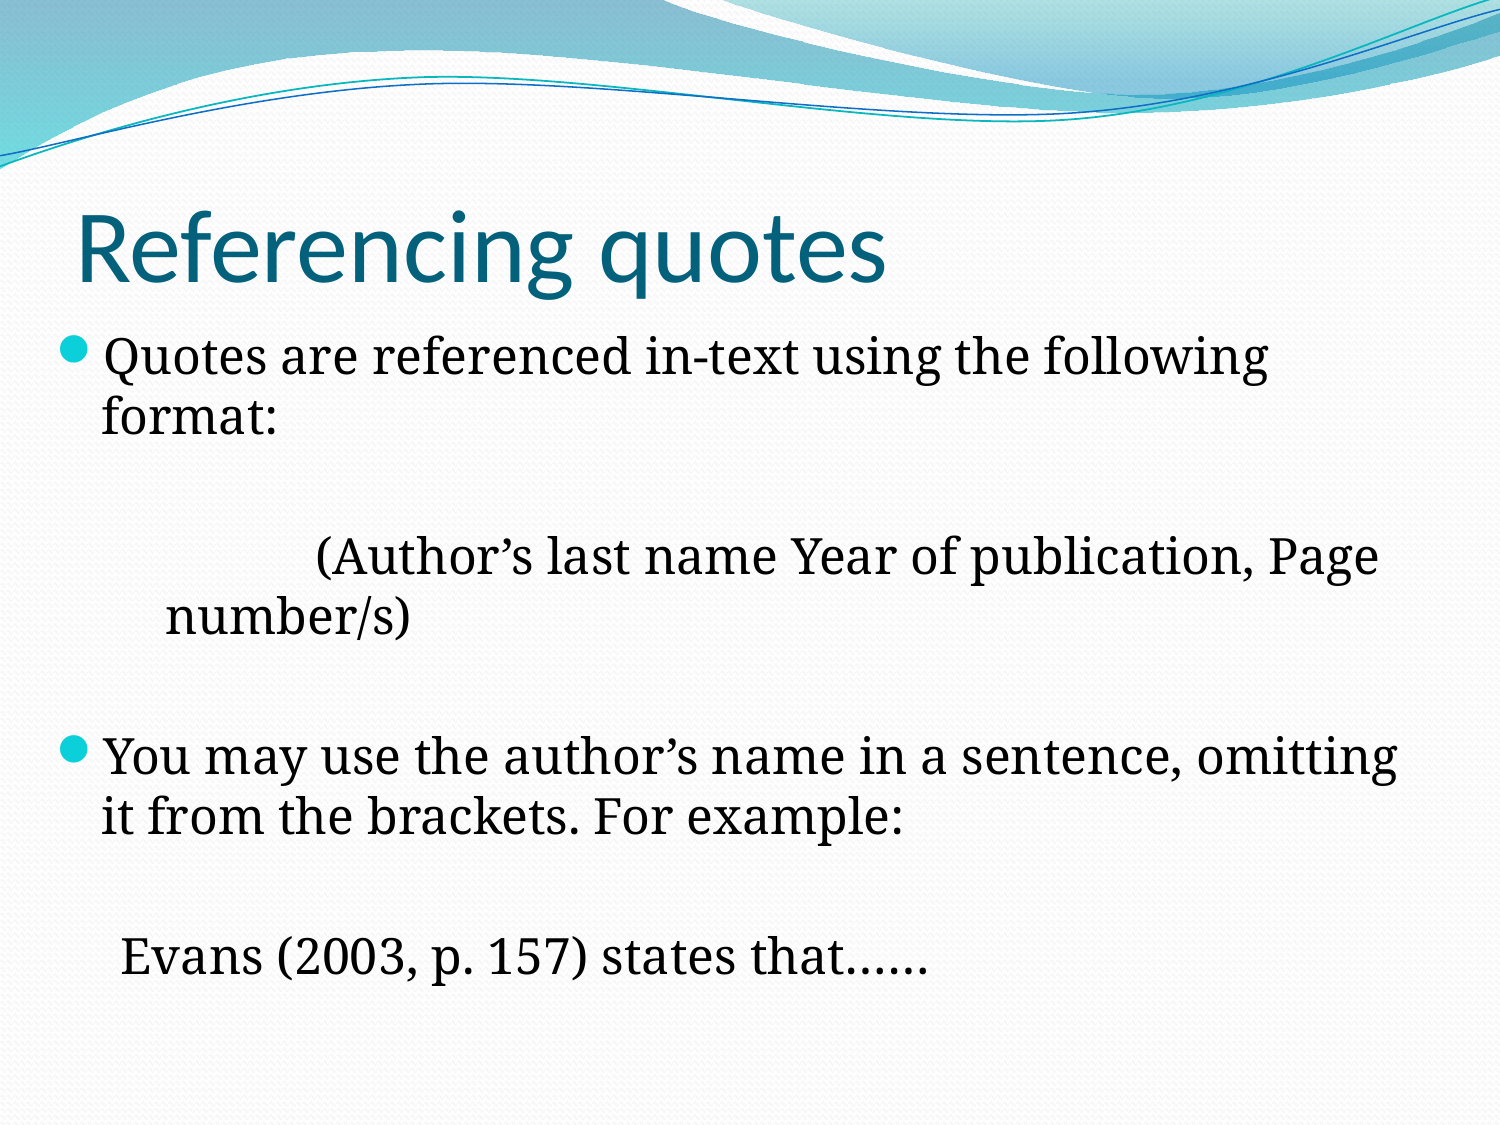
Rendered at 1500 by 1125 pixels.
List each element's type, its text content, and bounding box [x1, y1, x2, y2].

list Quotes are referenced in-text using the following format: (Author’s last name Year of publication, Page number/s) You may use the author’s name in a sentence, omitting it from the brackets. For example: Evans (2003, p. 157) states that…… [41, 317, 1447, 1038]
title Referencing quotes [75, 115, 1425, 303]
